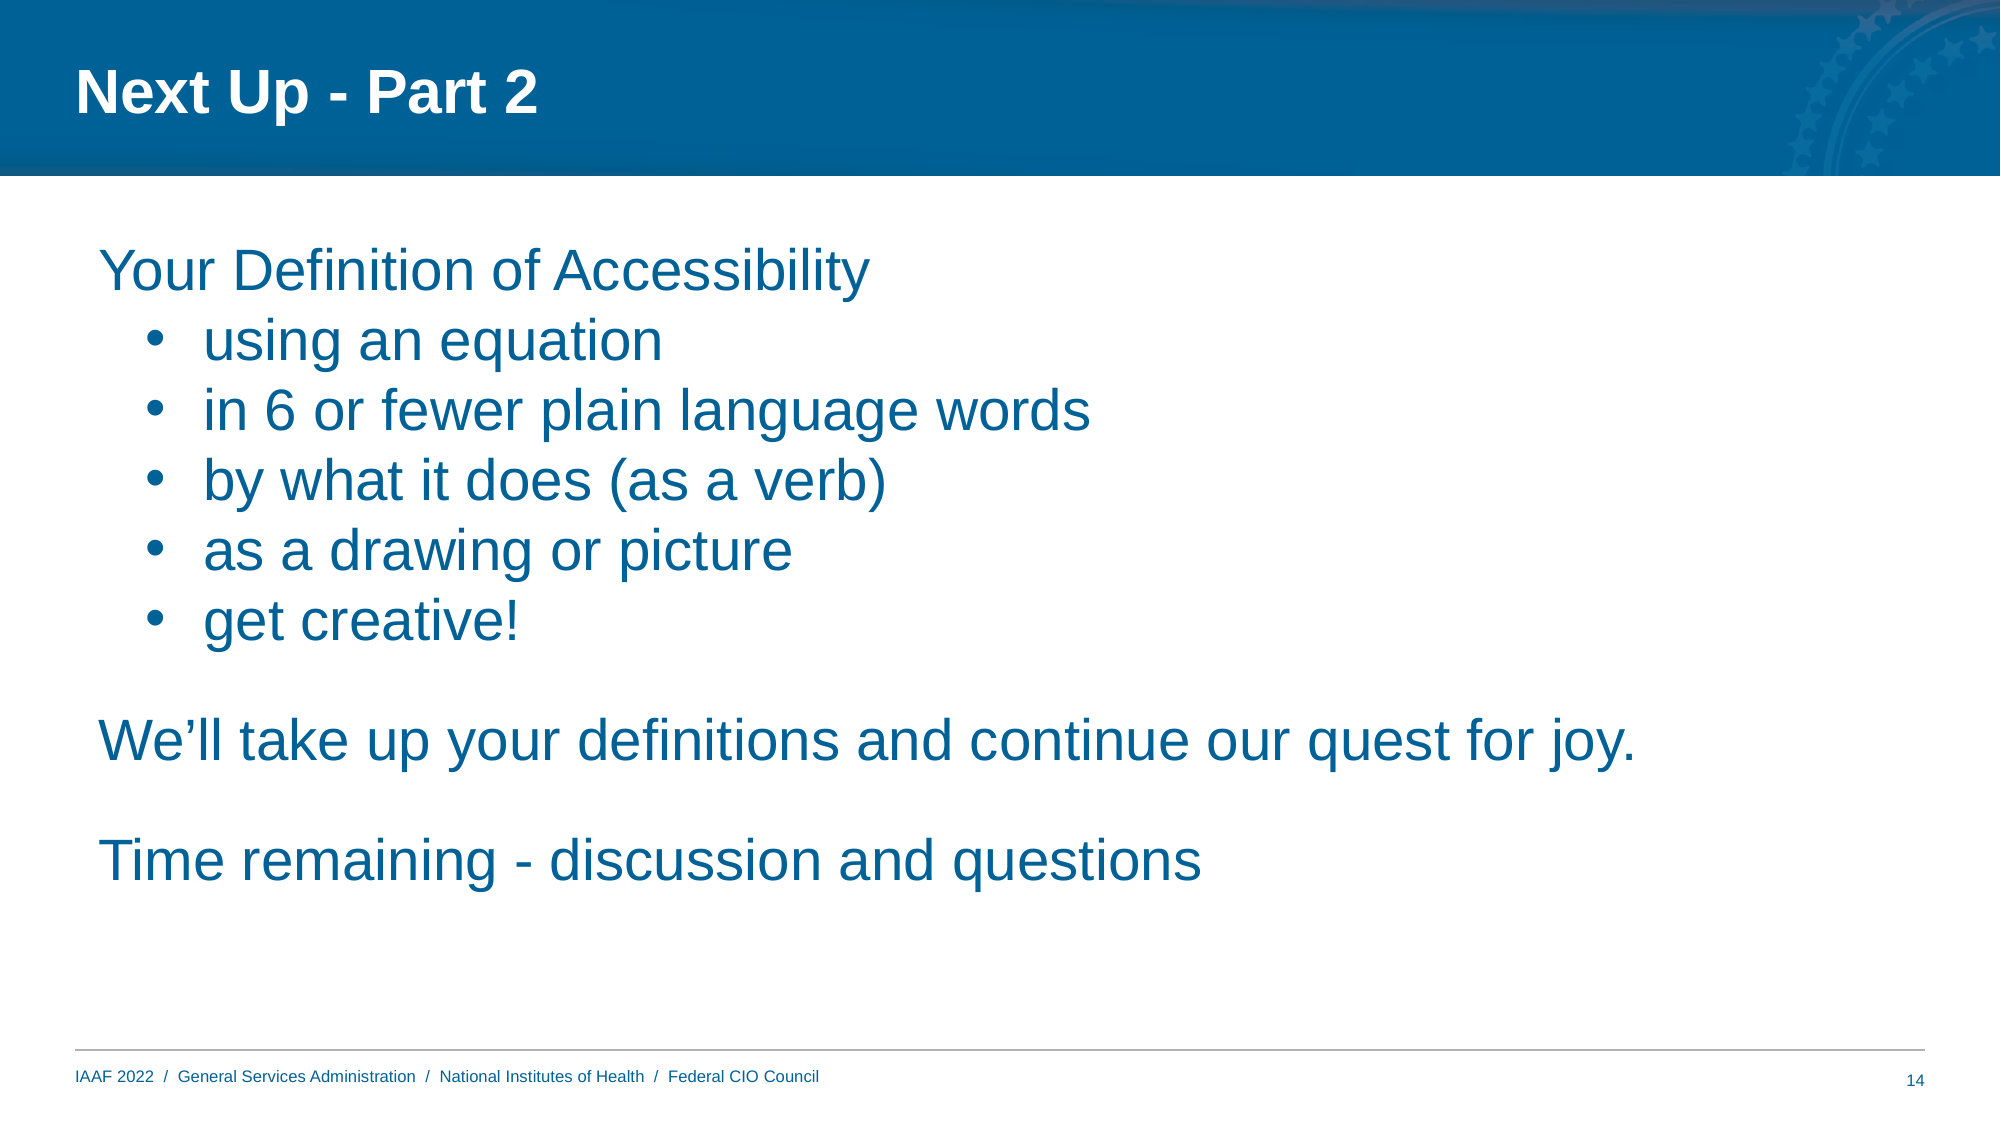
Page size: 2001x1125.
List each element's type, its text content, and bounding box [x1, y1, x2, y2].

list Your Definition of Accessibility using an equation in 6 or fewer plain language words by what it does (as a verb) as a drawing or picture get creative! We’ll take up your definitions and continue our quest for joy. Time remaining - discussion and questions [75, 224, 1925, 1035]
slide_number 14 [1880, 1065, 1925, 1095]
title Next Up - Part 2 [75, 52, 1800, 128]
picture [0, 0, 2000, 176]
picture [0, 168, 666, 176]
